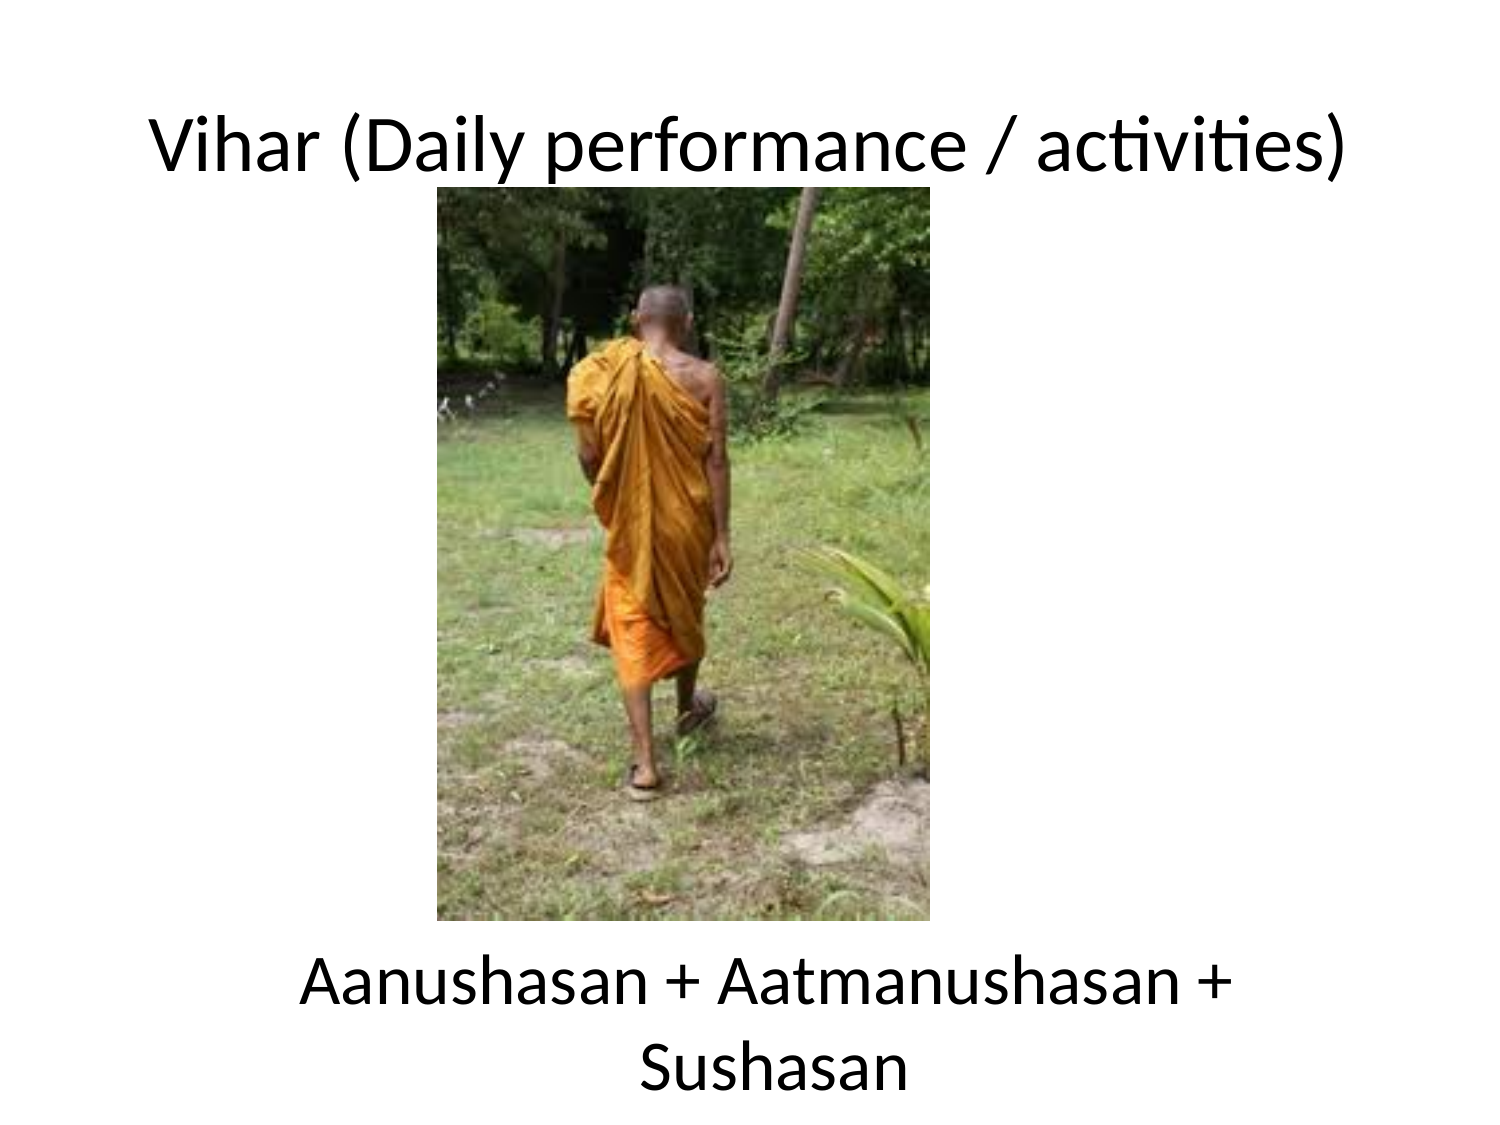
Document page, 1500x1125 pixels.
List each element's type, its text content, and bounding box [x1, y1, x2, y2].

text_box Aanushasan + Aatmanushasan + Sushasan [99, 924, 1450, 1113]
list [437, 187, 930, 921]
title Vihar (Daily performance / activities) [75, 45, 1425, 233]
